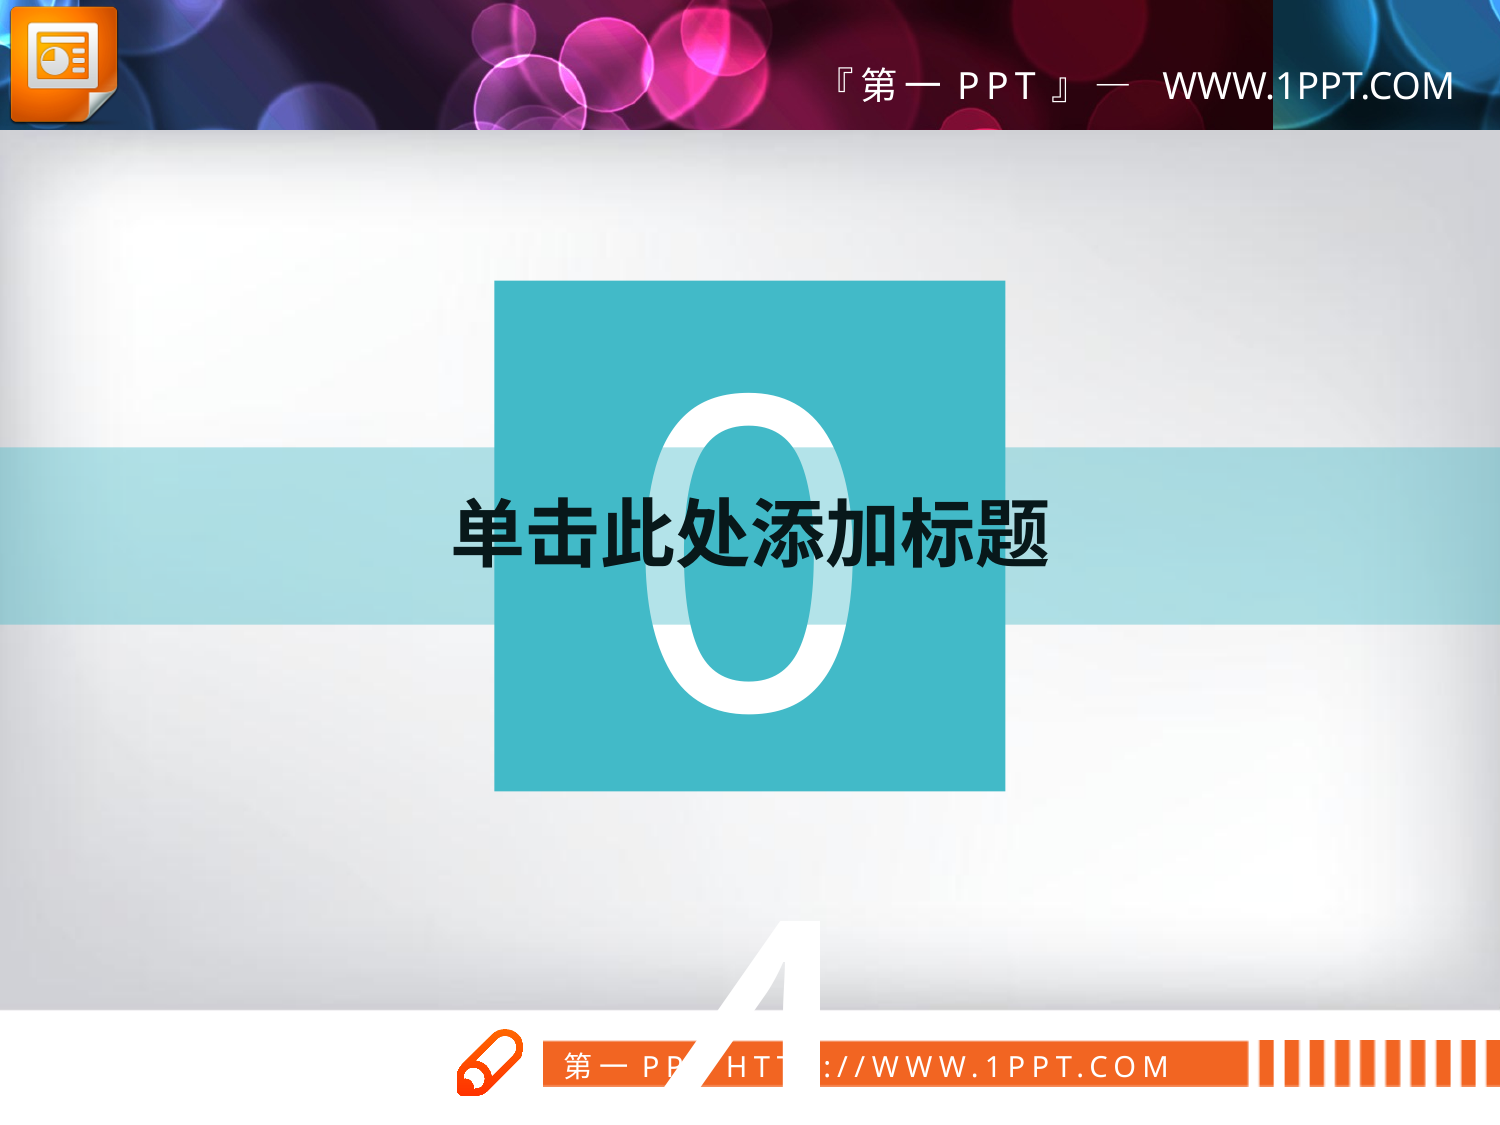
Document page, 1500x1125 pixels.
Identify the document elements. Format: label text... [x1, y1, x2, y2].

picture [1006, 625, 1500, 1012]
picture [1006, 1040, 1500, 1087]
picture [0, 625, 494, 1012]
text_box [0, 447, 1500, 625]
text_box 04 [494, 265, 1006, 447]
text_box 单击此处添加标题 [316, 489, 1184, 586]
text_box 04 [494, 625, 1006, 1125]
picture [0, 0, 1500, 447]
